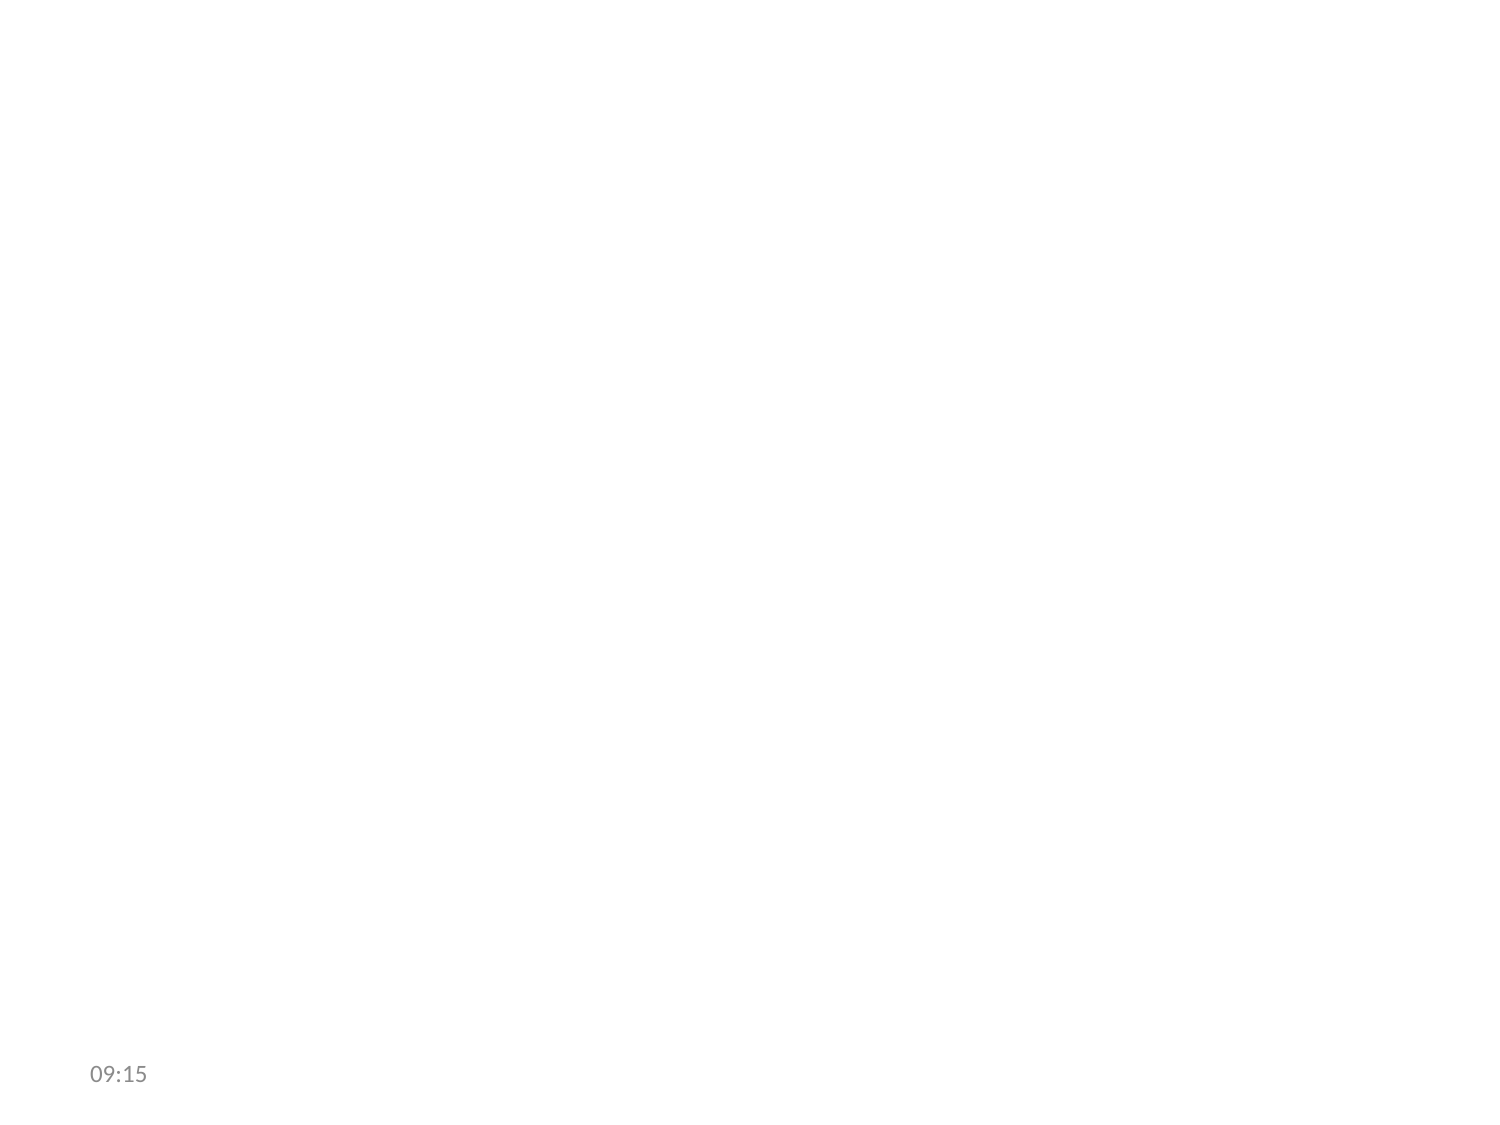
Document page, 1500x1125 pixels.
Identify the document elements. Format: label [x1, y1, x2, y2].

slide_number [75, 1042, 425, 1103]
